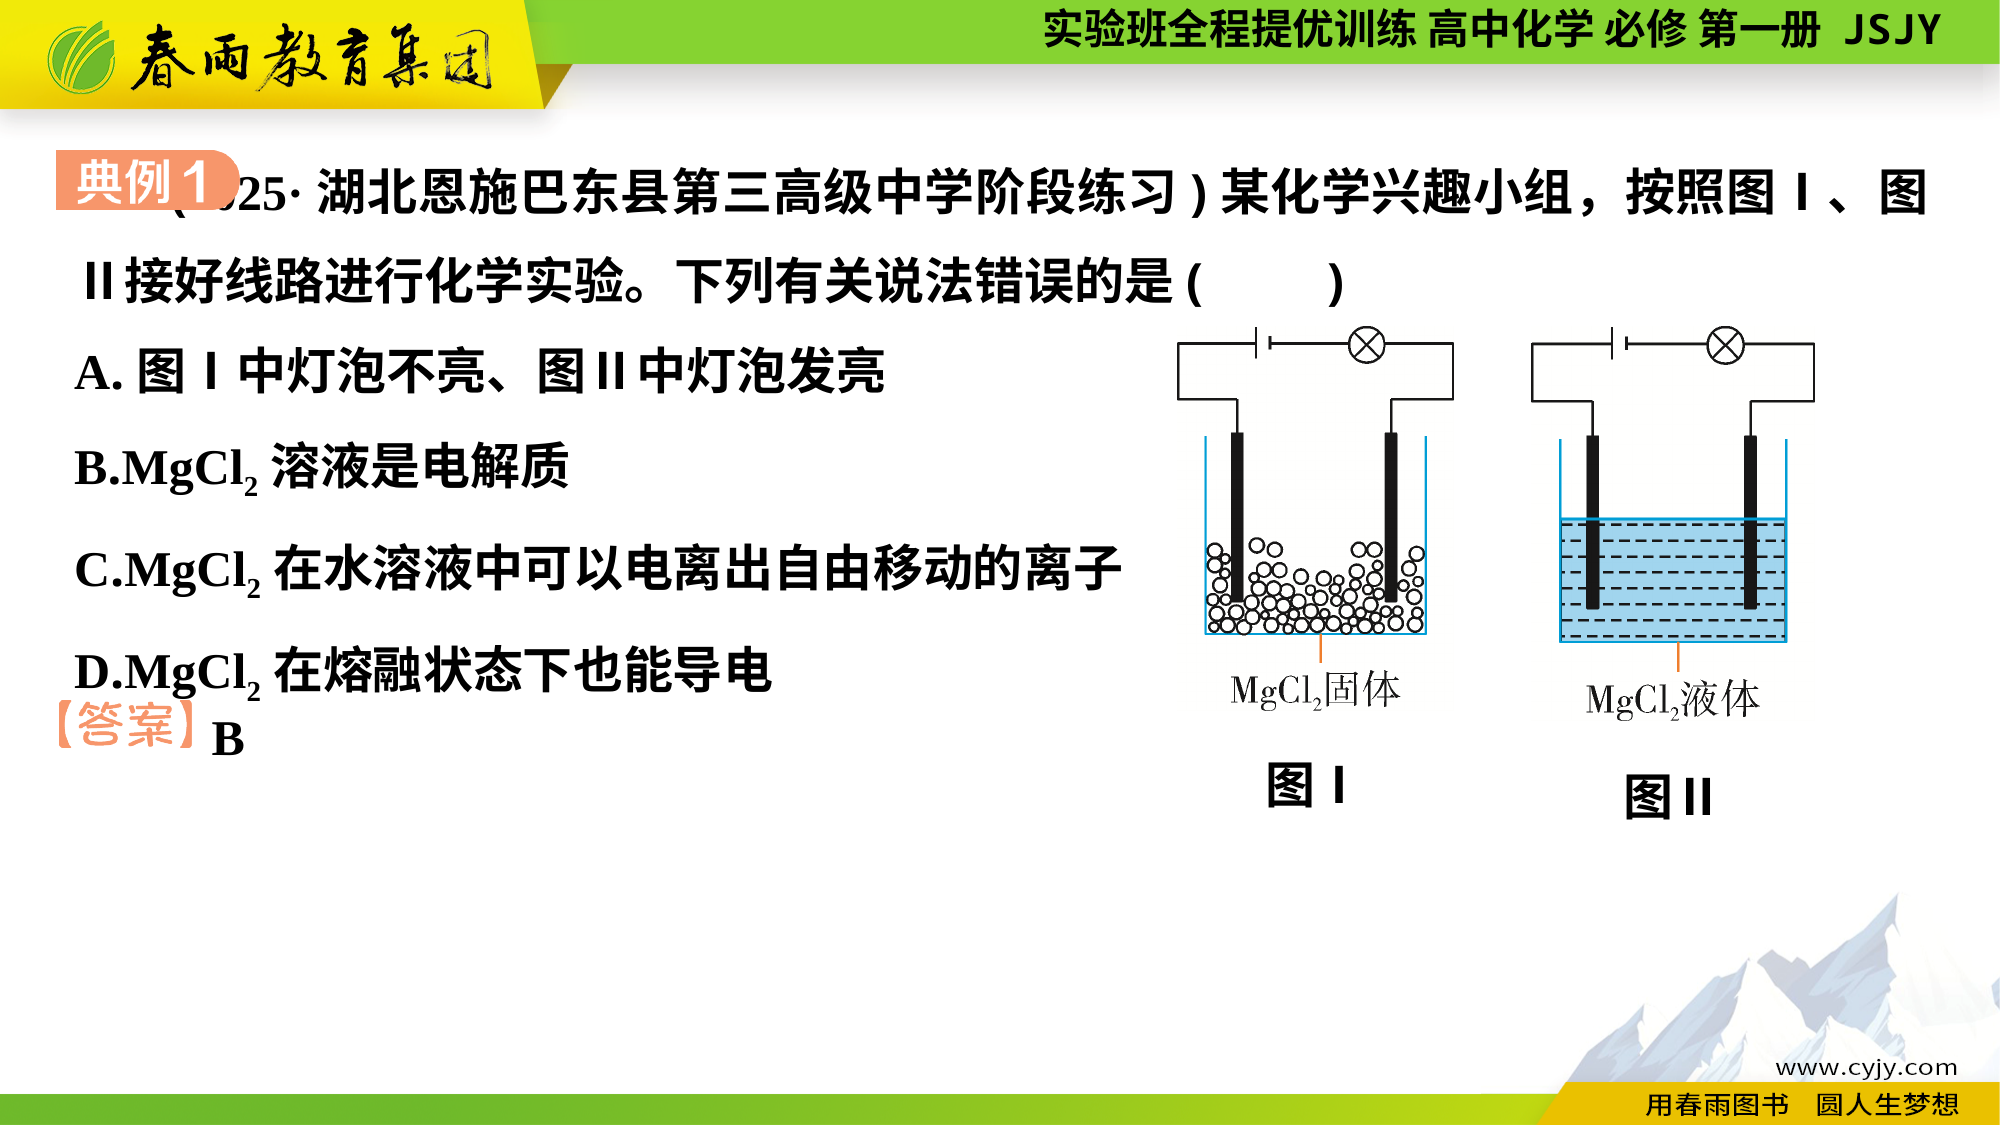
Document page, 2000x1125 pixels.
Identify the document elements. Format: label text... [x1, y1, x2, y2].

list (2025·湖北恩施巴东县第三高级中学阶段练习)某化学兴趣小组，按照图Ⅰ、图Ⅱ接好线路进行化学实验。下列有关说法错误的是( ) A.图Ⅰ中灯泡不亮、图Ⅱ中灯泡发亮 B.MgCl2溶液是电解质 C.MgCl2在水溶液中可以电离出自由移动的离子 D.MgCl2在熔融状态下也能导电 [59, 122, 1944, 668]
text_box 图Ⅱ [1608, 774, 1738, 833]
text_box B [59, 668, 1944, 774]
picture [0, 0, 2000, 1125]
text_box 图Ⅰ [1250, 774, 1380, 822]
